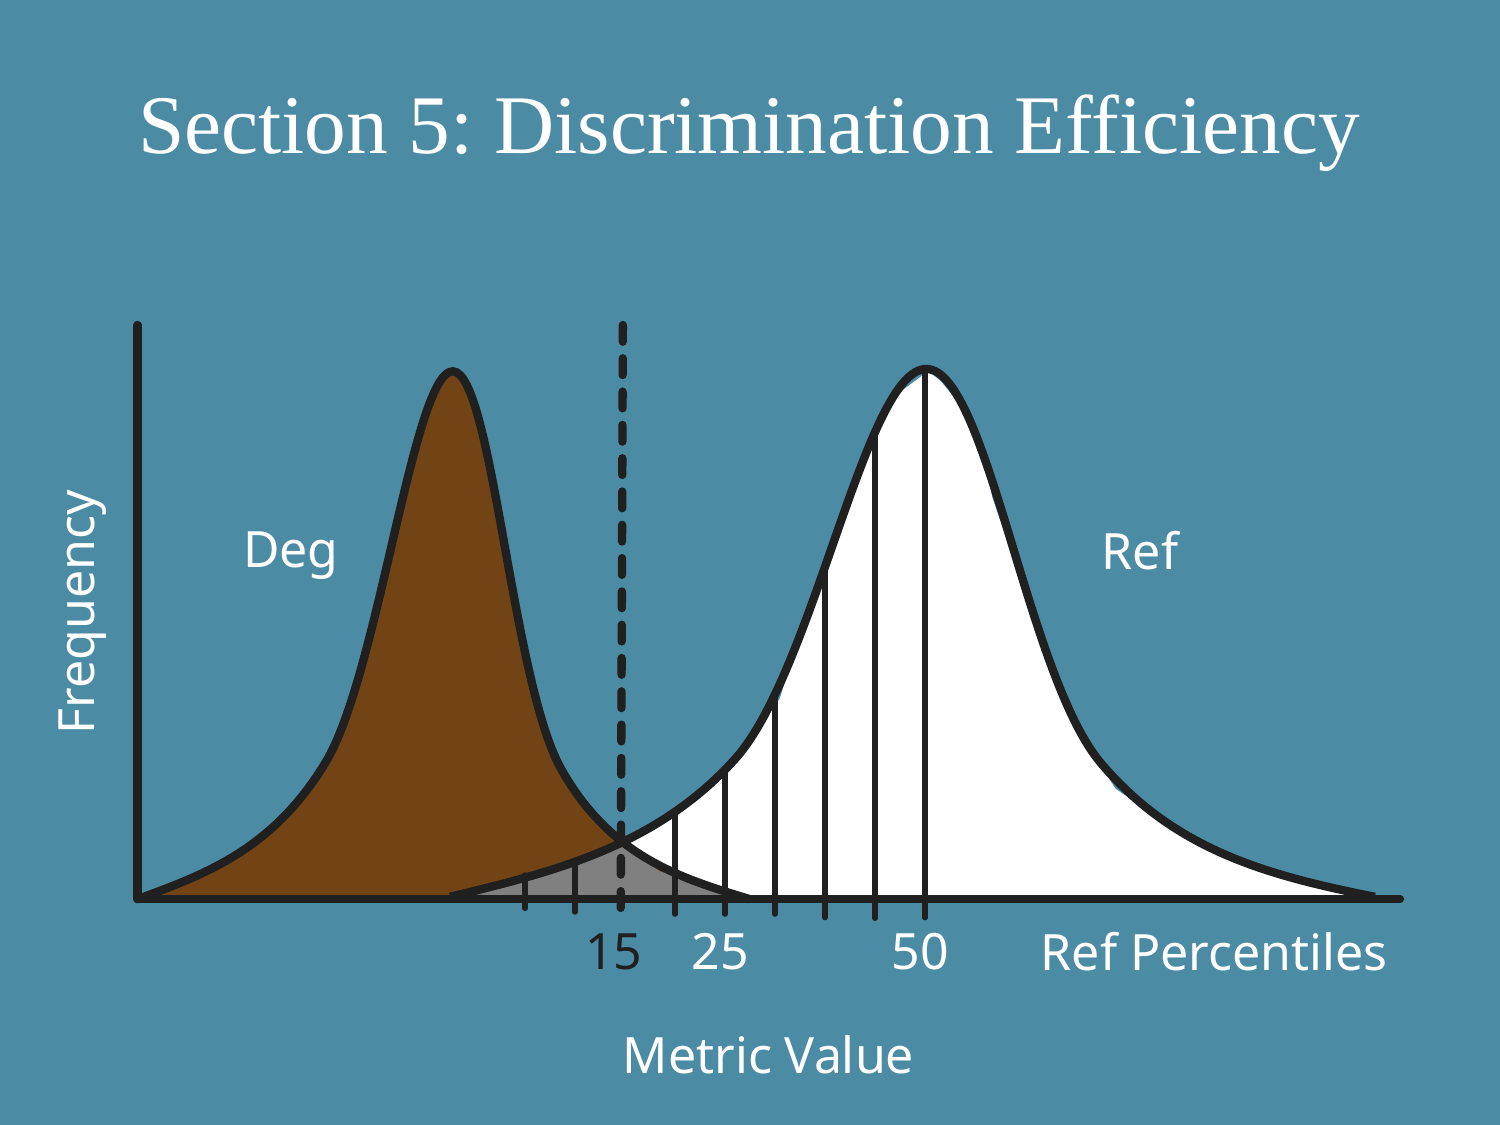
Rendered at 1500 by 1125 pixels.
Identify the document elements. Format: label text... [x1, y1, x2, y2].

text_box Ref Percentiles [958, 913, 1471, 988]
text_box 25 [676, 931, 788, 988]
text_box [137, 324, 1401, 921]
title Section 5: Discrimination Efficiency [75, 62, 1425, 225]
text_box Metric Value [137, 1015, 1400, 1091]
text_box 50 [876, 931, 958, 988]
text_box Frequency [36, 325, 112, 900]
text_box 15 [570, 931, 671, 988]
